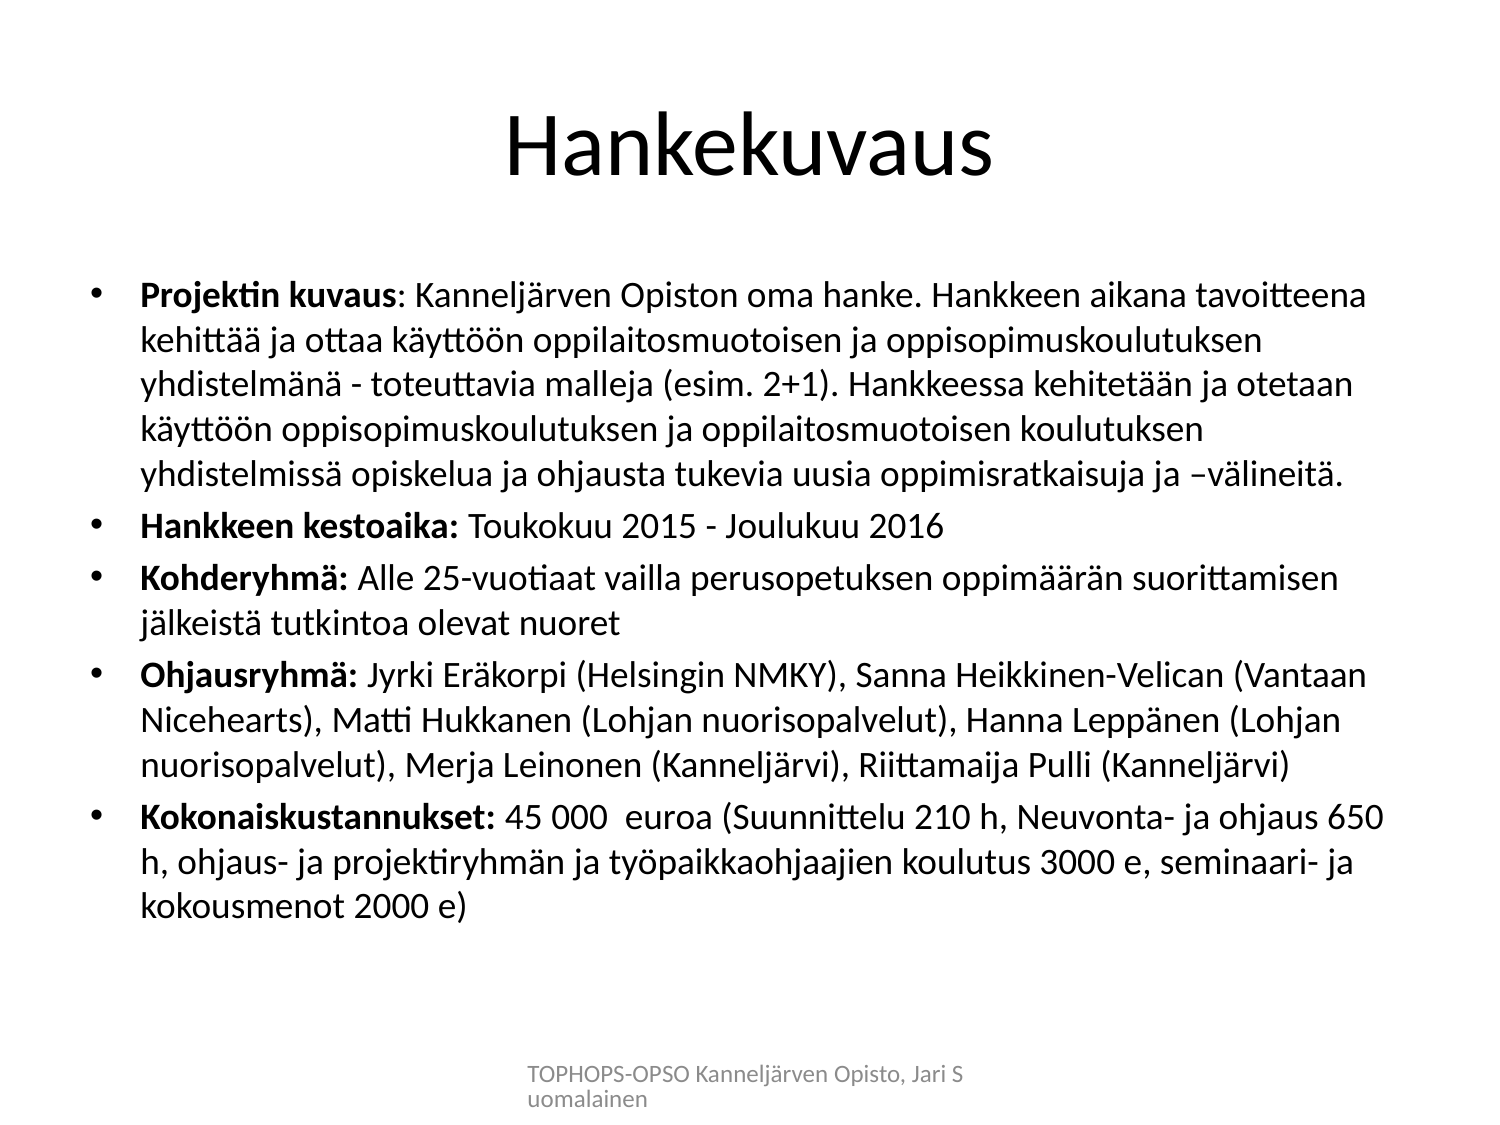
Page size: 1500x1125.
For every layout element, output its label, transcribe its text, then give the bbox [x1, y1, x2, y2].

title Hankekuvaus [75, 45, 1425, 233]
list Projektin kuvaus: Kanneljärven Opiston oma hanke. Hankkeen aikana tavoitteena kehittää ja ottaa käyttöön oppilaitosmuotoisen ja oppisopimuskoulutuksen yhdistelmänä - toteuttavia malleja (esim. 2+1). Hankkeessa kehitetään ja otetaan käyttöön oppisopimuskoulutuksen ja oppilaitosmuotoisen koulutuksen yhdistelmissä opiskelua ja ohjausta tukevia uusia oppimisratkaisuja ja –välineitä. Hankkeen kestoaika: Toukokuu 2015 - Joulukuu 2016 Kohderyhmä: Alle 25-vuotiaat vailla perusopetuksen oppimäärän suorittamisen jälkeistä tutkintoa olevat nuoret Ohjausryhmä: Jyrki Eräkorpi (Helsingin NMKY), Sanna Heikkinen-Velican (Vantaan Nicehearts), Matti Hukkanen (Lohjan nuorisopalvelut), Hanna Leppänen (Lohjan nuorisopalvelut), Merja Leinonen (Kanneljärvi), Riittamaija Pulli (Kanneljärvi) Kokonaiskustannukset: 45 000 euroa (Suunnittelu 210 h, Neuvonta- ja ohjaus 650 h, ohjaus- ja projektiryhmän ja työpaikkaohjaajien koulutus 3000 e, seminaari- ja kokousmenot 2000 e) [75, 262, 1425, 1005]
footer TOPHOPS-OPSO Kanneljärven Opisto, Jari Suomalainen [512, 1042, 988, 1103]
